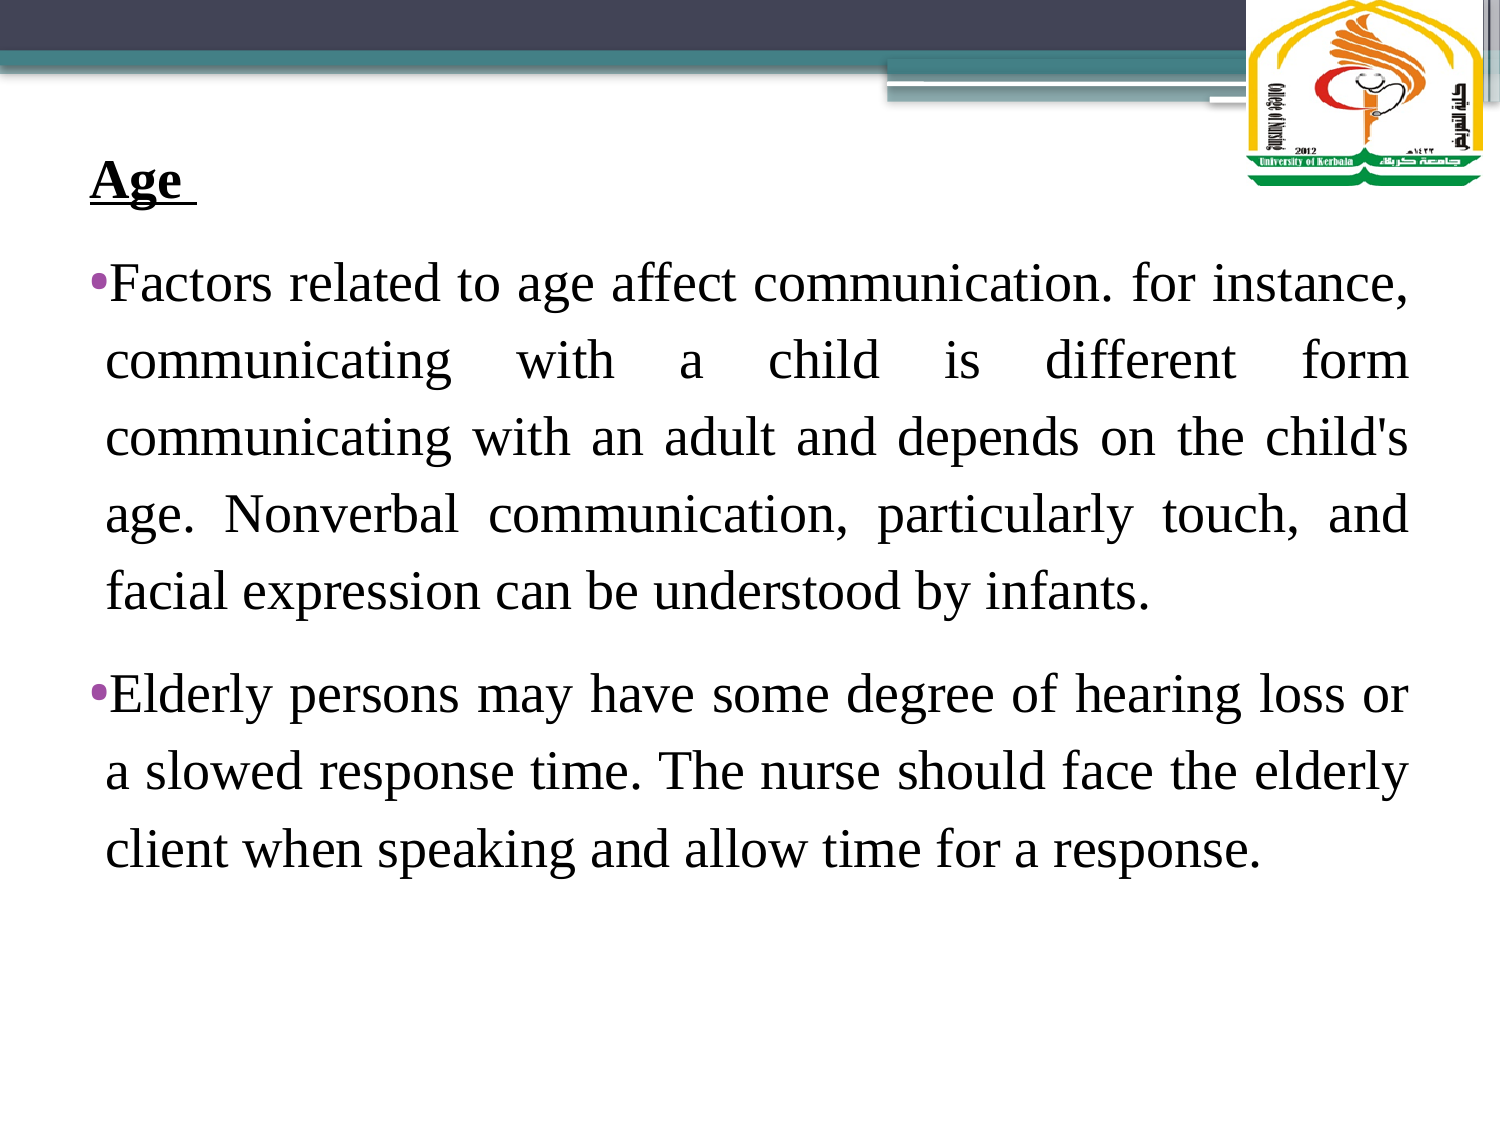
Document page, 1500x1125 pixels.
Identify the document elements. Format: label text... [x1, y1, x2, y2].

picture [1245, 0, 1483, 187]
list Age Factors related to age affect communication. for instance, communicating with a child is different form communicating with an adult and depends on the child's age. Nonverbal communication, particularly touch, and facial expression can be understood by infants. Elderly persons may have some degree of hearing loss or a slowed response time. The nurse should face the elderly client when speaking and allow time for a response. [75, 125, 1425, 1005]
